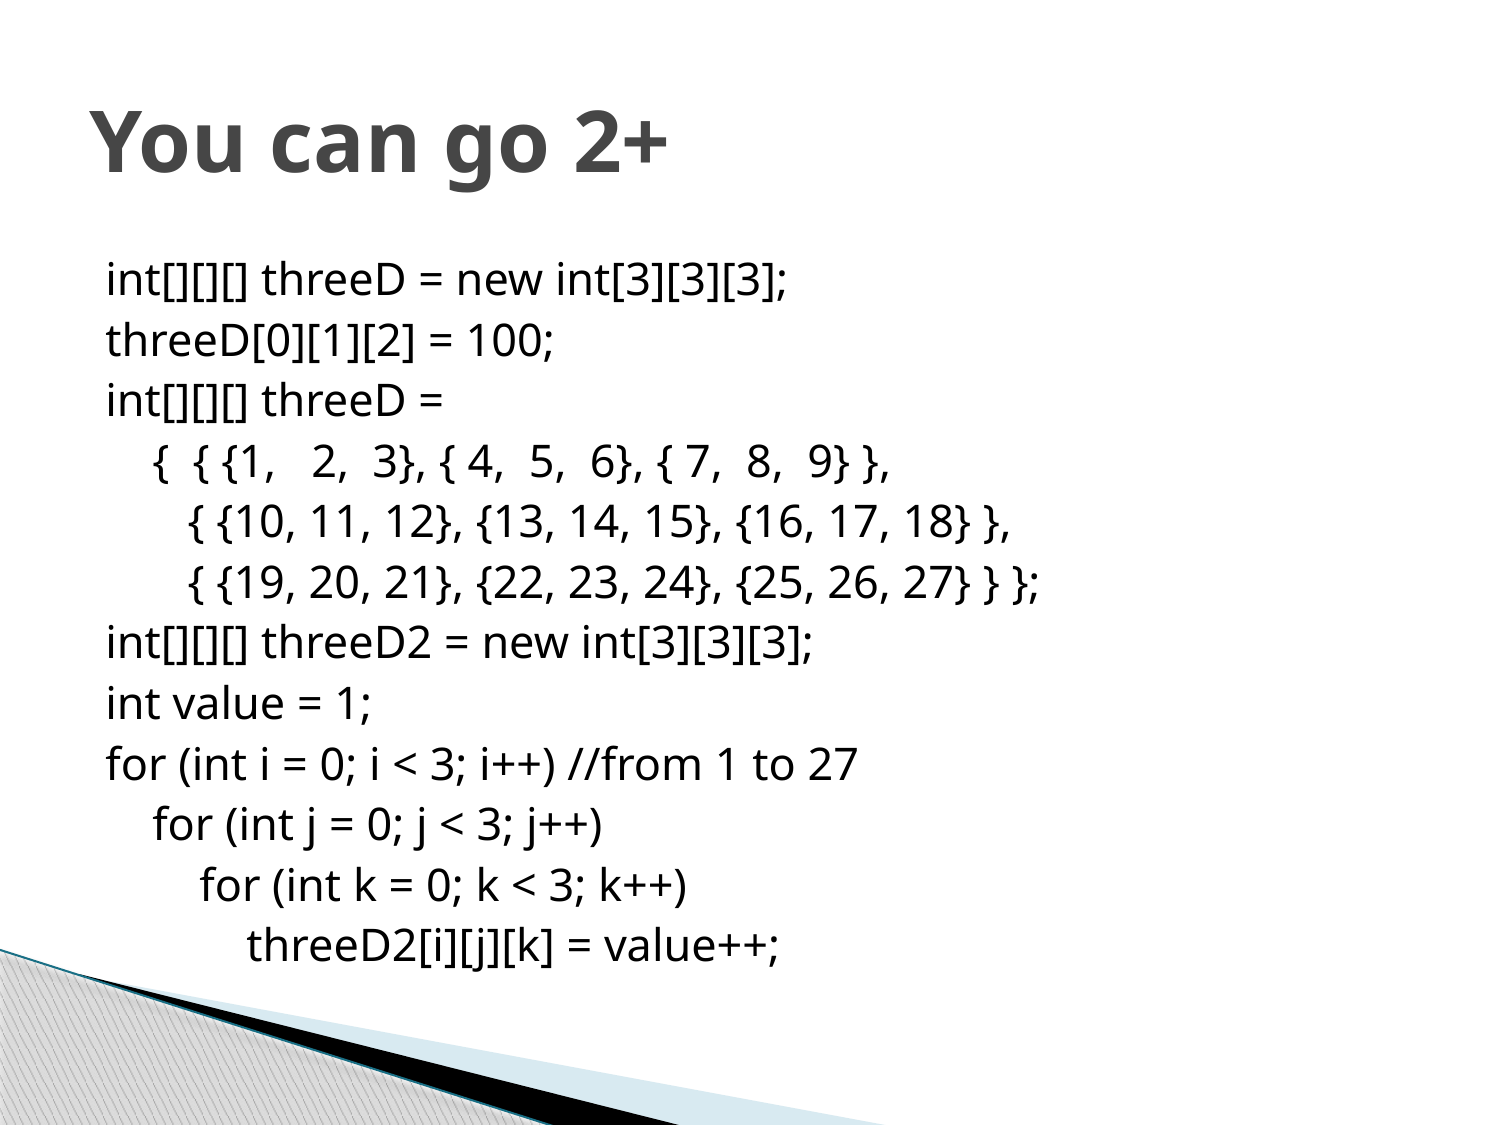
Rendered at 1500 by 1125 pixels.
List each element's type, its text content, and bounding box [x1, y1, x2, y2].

title You can go 2+ [75, 45, 1425, 233]
list int[][][] threeD = new int[3][3][3]; threeD[0][1][2] = 100; int[][][] threeD = { { {1, 2, 3}, { 4, 5, 6}, { 7, 8, 9} }, { {10, 11, 12}, {13, 14, 15}, {16, 17, 18} }, { {19, 20, 21}, {22, 23, 24}, {25, 26, 27} } }; int[][][] threeD2 = new int[3][3][3]; int value = 1; for (int i = 0; i < 3; i++) //from 1 to 27 for (int j = 0; j < 3; j++) for (int k = 0; k < 3; k++) threeD2[i][j][k] = value++; [75, 243, 1425, 986]
